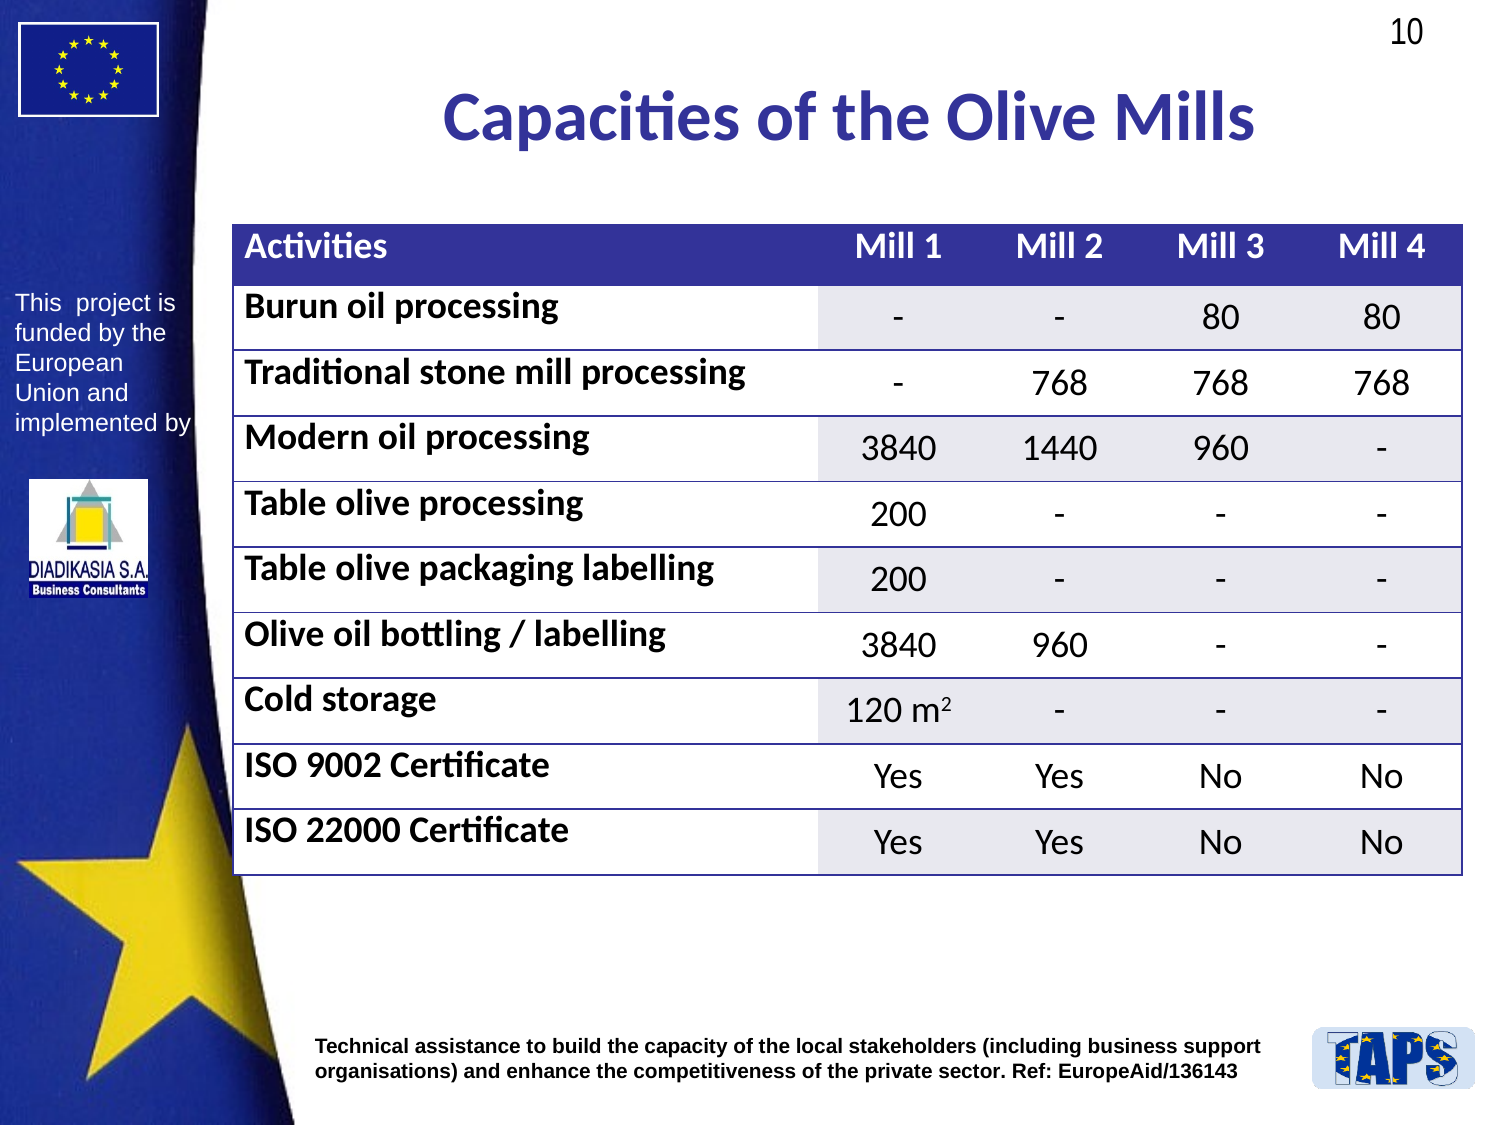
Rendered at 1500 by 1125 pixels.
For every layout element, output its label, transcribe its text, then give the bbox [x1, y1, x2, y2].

table_cell Yes [979, 810, 1140, 874]
table_cell - [1140, 679, 1301, 743]
table_header Activities [234, 226, 818, 284]
table_cell Traditional stone mill processing [234, 351, 818, 415]
table_cell - [1301, 548, 1461, 612]
table_cell - [1140, 613, 1301, 677]
table_cell 768 [1301, 351, 1461, 415]
table_cell 768 [979, 351, 1140, 415]
table_cell - [1301, 613, 1461, 677]
table_cell 960 [979, 613, 1140, 677]
table_cell Yes [818, 810, 979, 874]
table_cell Olive oil bottling / labelling [234, 613, 818, 677]
table_cell - [979, 286, 1140, 349]
table_cell - [1140, 482, 1301, 546]
table_cell - [979, 548, 1140, 612]
table_cell No [1301, 745, 1461, 808]
table_cell 3840 [818, 613, 979, 677]
table_cell Cold storage [234, 679, 818, 743]
table_cell - [818, 351, 979, 415]
table_cell 3840 [818, 417, 979, 481]
table_cell 200 [818, 482, 979, 546]
table_cell 1440 [979, 417, 1140, 481]
table_cell - [1301, 417, 1461, 481]
table_cell 768 [1140, 351, 1301, 415]
table_header Mill 1 [818, 226, 979, 284]
table_cell 80 [1140, 286, 1301, 349]
table_cell 80 [1301, 286, 1461, 349]
table_cell - [1301, 482, 1461, 546]
table_header Mill 3 [1140, 226, 1301, 284]
title Capacities of the Olive Mills [237, 61, 1463, 163]
table_cell No [1301, 810, 1461, 874]
table_cell Burun oil processing [234, 286, 818, 349]
table_cell Table olive packaging labelling [234, 548, 818, 612]
picture [0, 0, 1500, 1125]
table_cell - [1140, 548, 1301, 612]
table_cell No [1140, 810, 1301, 874]
table_cell 200 [818, 548, 979, 612]
table_cell Yes [979, 745, 1140, 808]
table_cell - [1301, 679, 1461, 743]
table_header Mill 2 [979, 226, 1140, 284]
table_cell - [818, 286, 979, 349]
table_cell Table olive processing [234, 482, 818, 546]
table_header Mill 4 [1301, 226, 1461, 284]
table_cell ISO 22000 Certificate [234, 810, 818, 874]
table_cell Modern oil processing [234, 417, 818, 481]
table_cell ISO 9002 Certificate [234, 745, 818, 808]
table_cell No [1140, 745, 1301, 808]
table_cell 120 m2 [818, 679, 979, 743]
table_cell - [979, 482, 1140, 546]
table_cell Yes [818, 745, 979, 808]
table_cell 960 [1140, 417, 1301, 481]
table_cell - [979, 679, 1140, 743]
